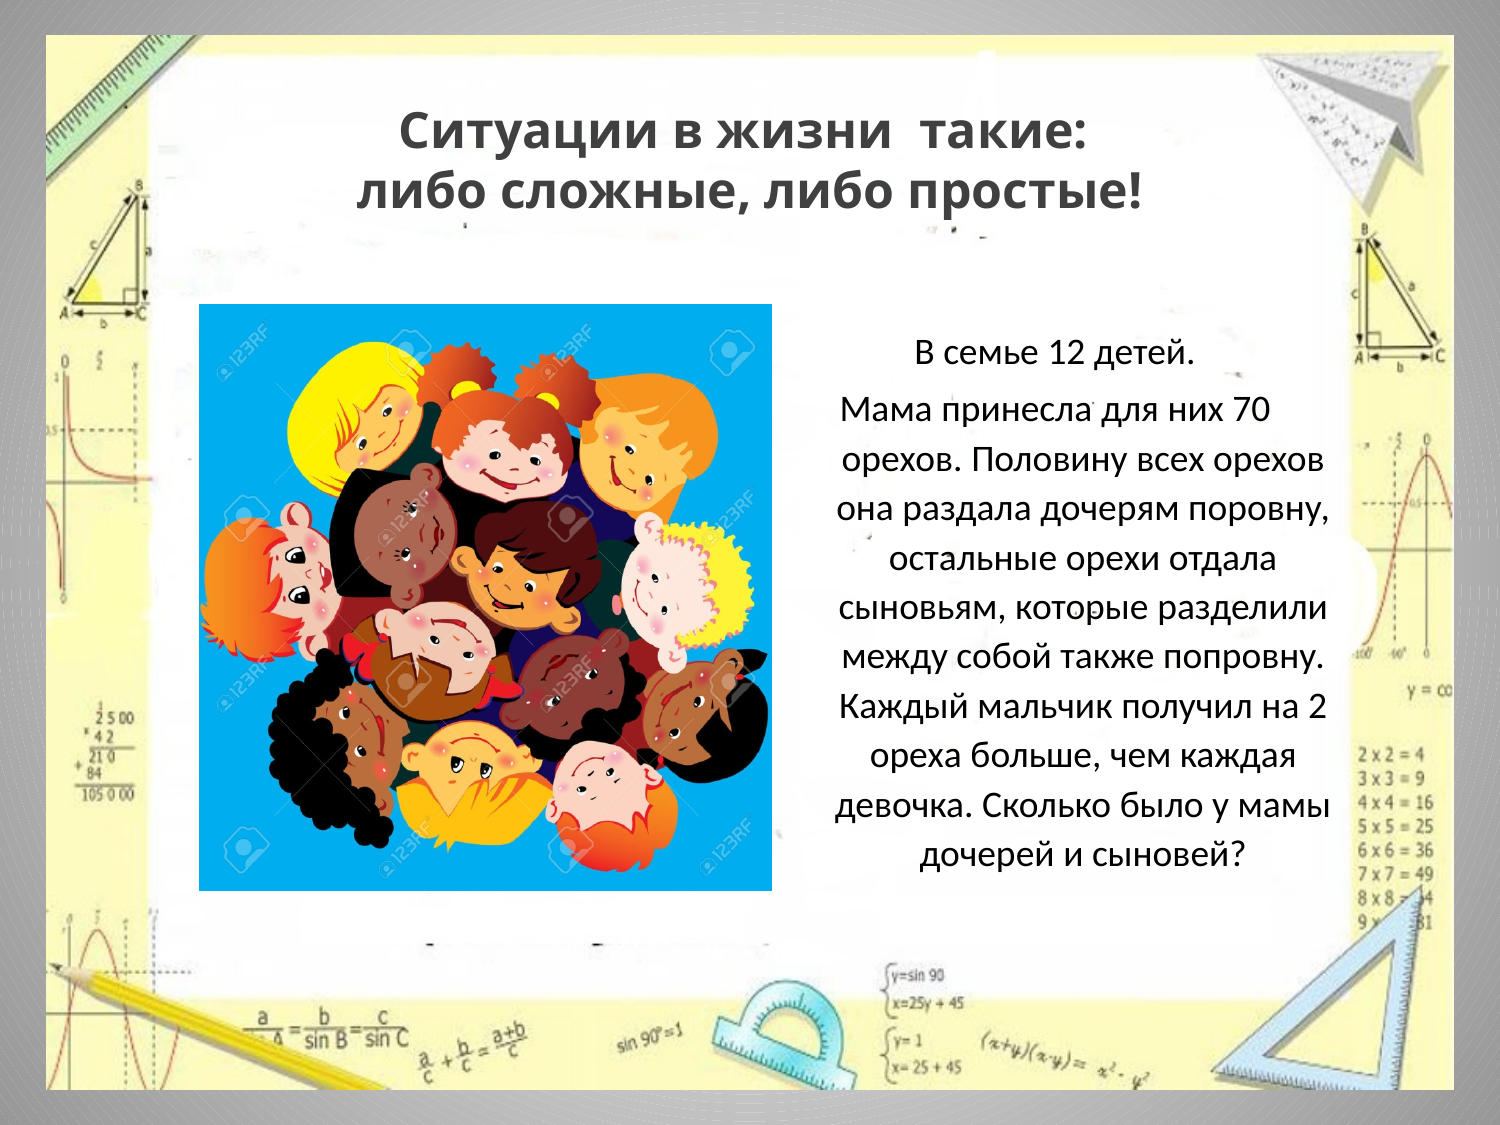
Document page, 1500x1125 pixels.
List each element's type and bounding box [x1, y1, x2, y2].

picture [46, 34, 1454, 1091]
list [198, 304, 772, 891]
